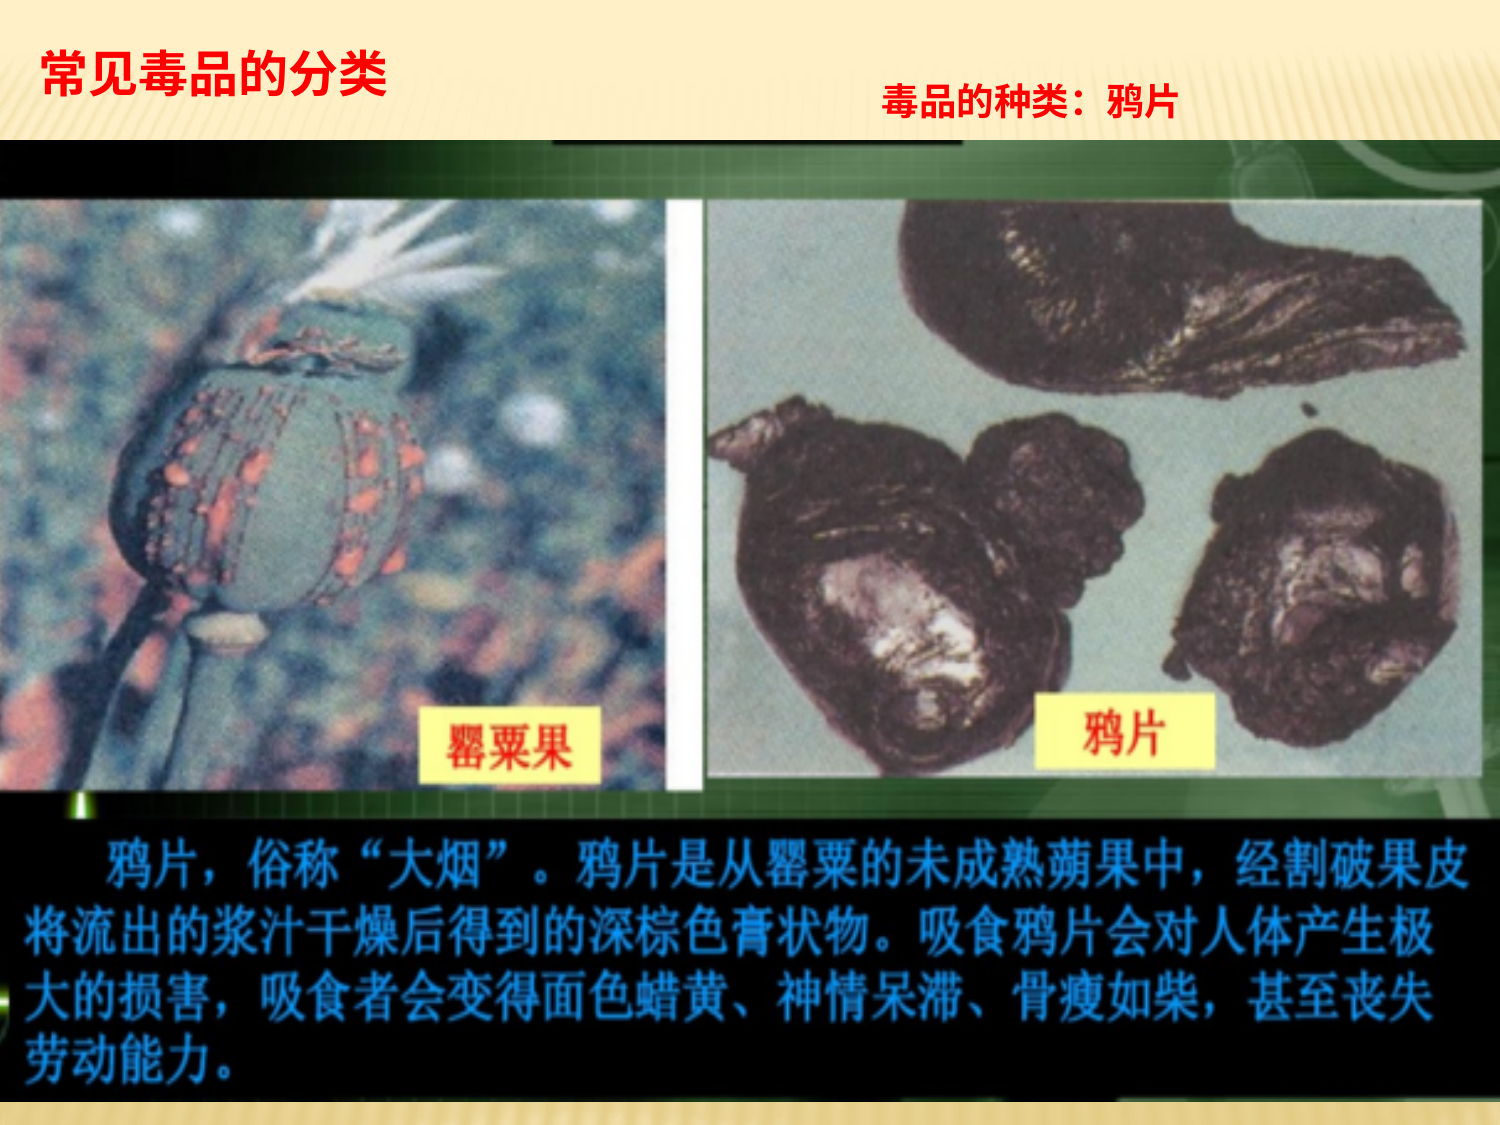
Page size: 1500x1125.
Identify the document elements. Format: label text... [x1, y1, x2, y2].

picture [0, 140, 1500, 1102]
text_box 常见毒品的分类 [23, 35, 516, 110]
text_box 毒品的种类：鸦片 [867, 70, 1372, 130]
